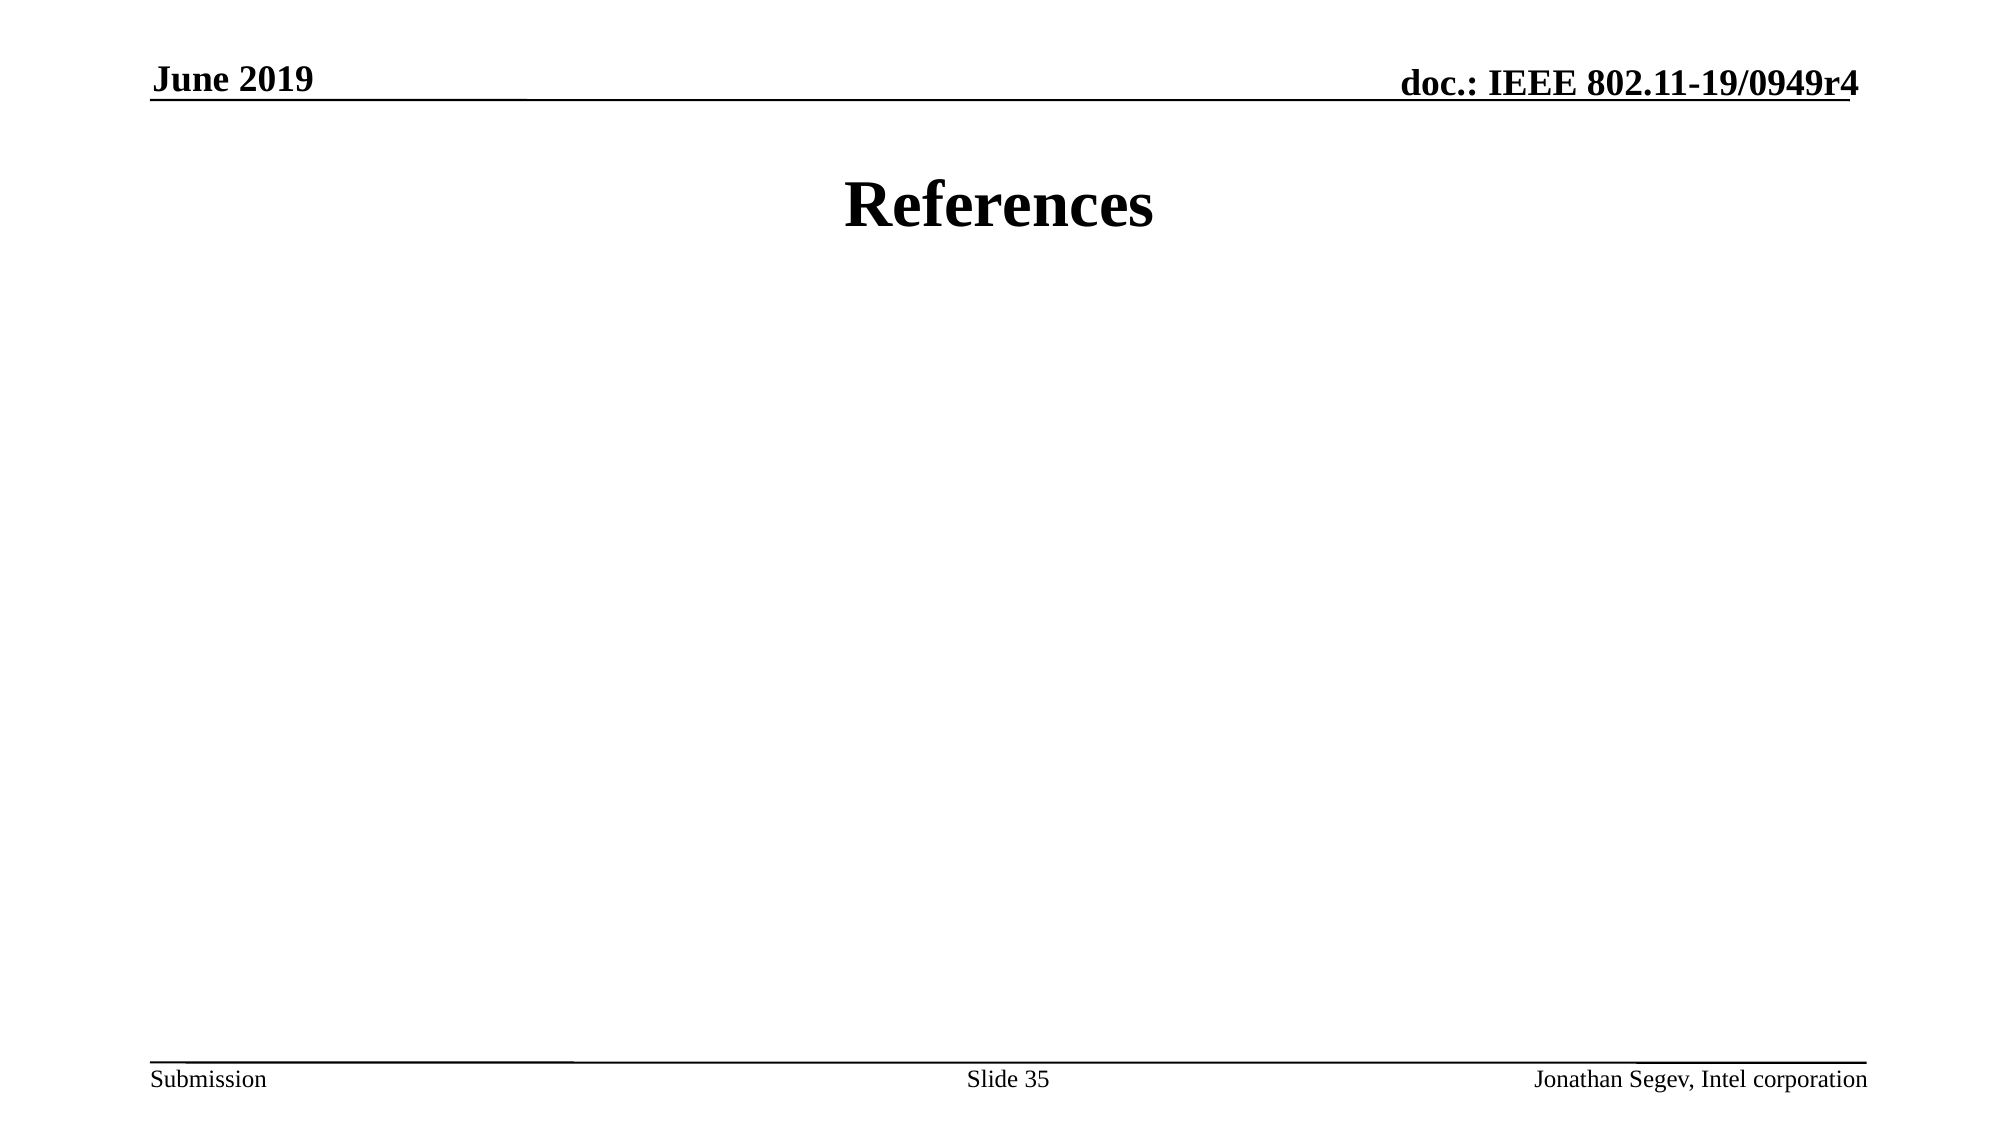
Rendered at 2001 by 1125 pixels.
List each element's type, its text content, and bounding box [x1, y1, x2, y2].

slide_number Slide 35 [950, 1061, 1067, 1123]
title References [149, 112, 1850, 288]
footer Jonathan Segev, Intel corporation [1171, 1061, 1869, 1093]
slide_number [152, 54, 563, 100]
